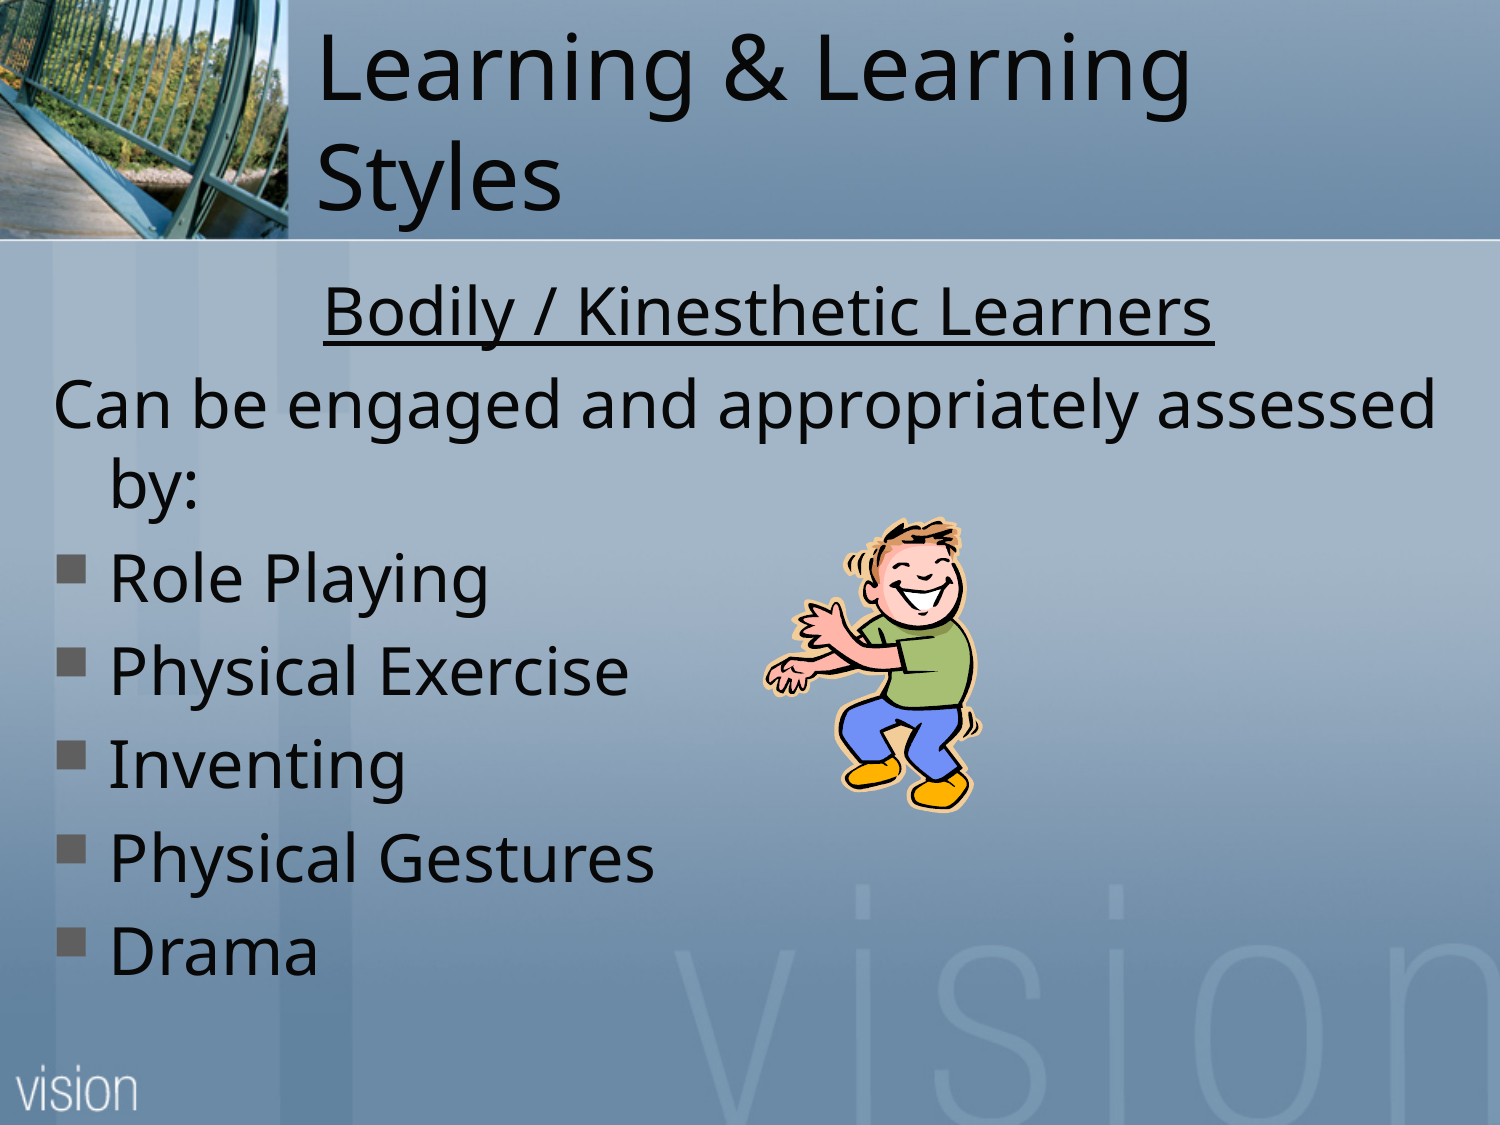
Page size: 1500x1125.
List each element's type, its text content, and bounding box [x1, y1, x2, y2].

picture [762, 512, 988, 819]
picture [0, 0, 1500, 1125]
list Bodily / Kinesthetic Learners Can be engaged and appropriately assessed by: Role Playing Physical Exercise Inventing Physical Gestures Drama [37, 261, 1500, 1095]
title Learning & Learning Styles [299, 30, 1462, 207]
